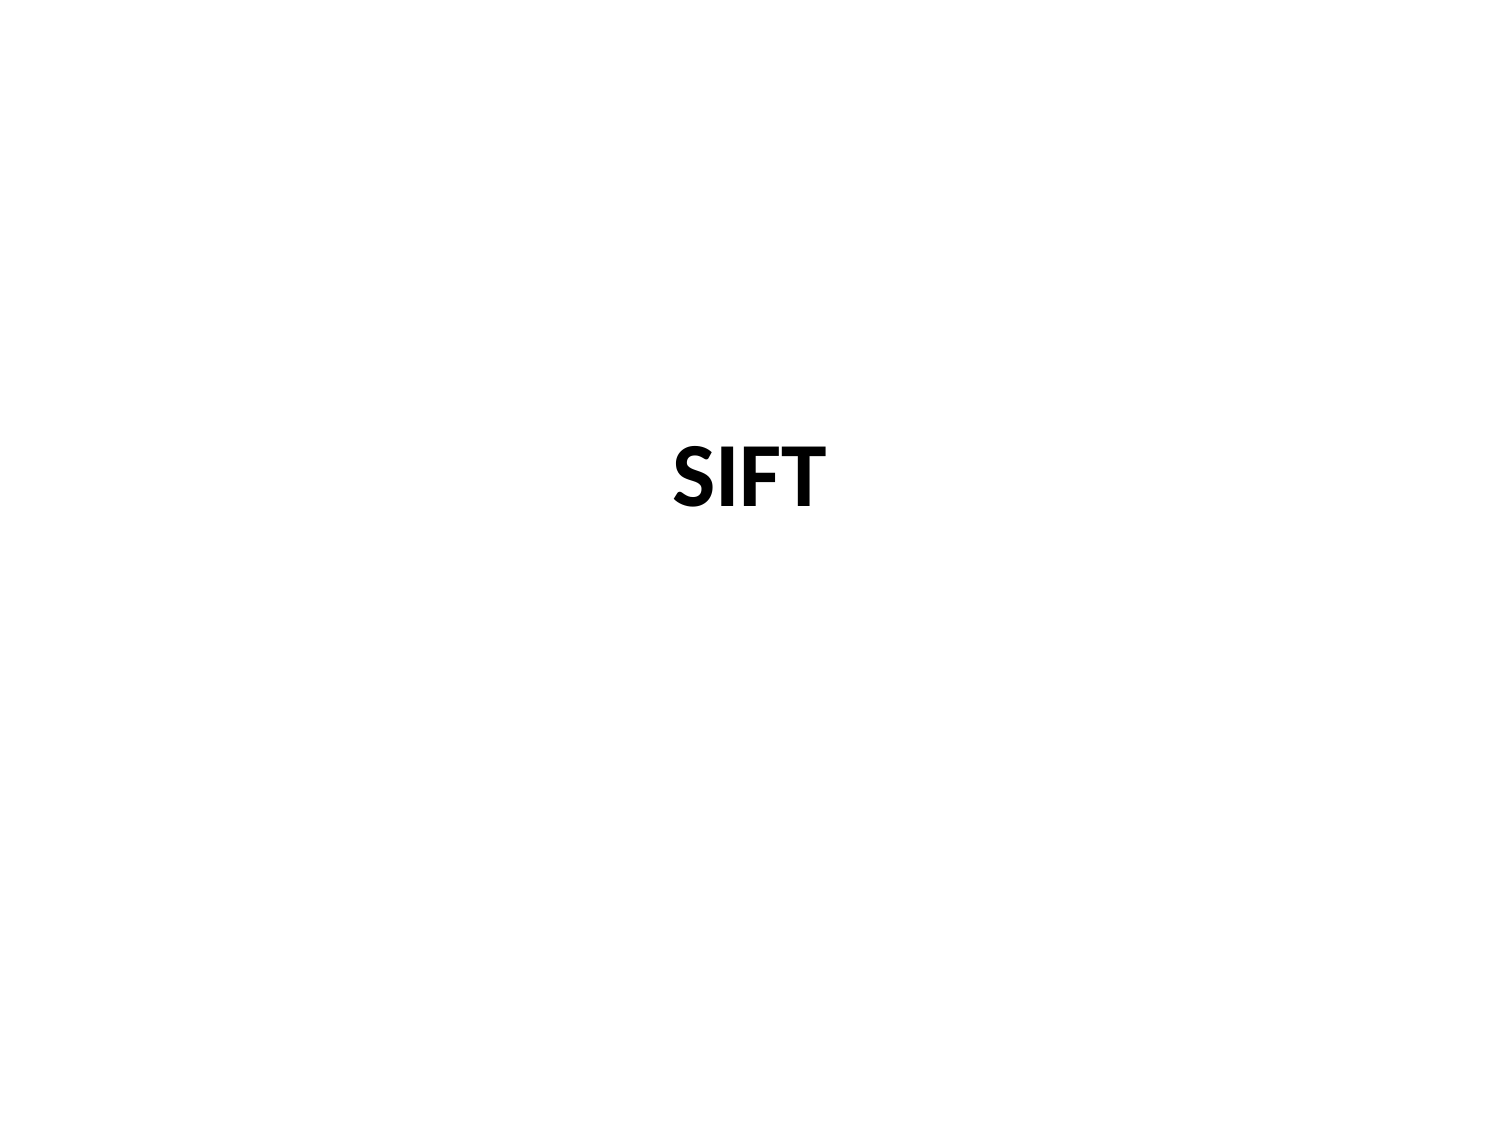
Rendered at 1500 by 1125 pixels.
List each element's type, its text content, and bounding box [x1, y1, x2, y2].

title SIFT [112, 349, 1388, 591]
